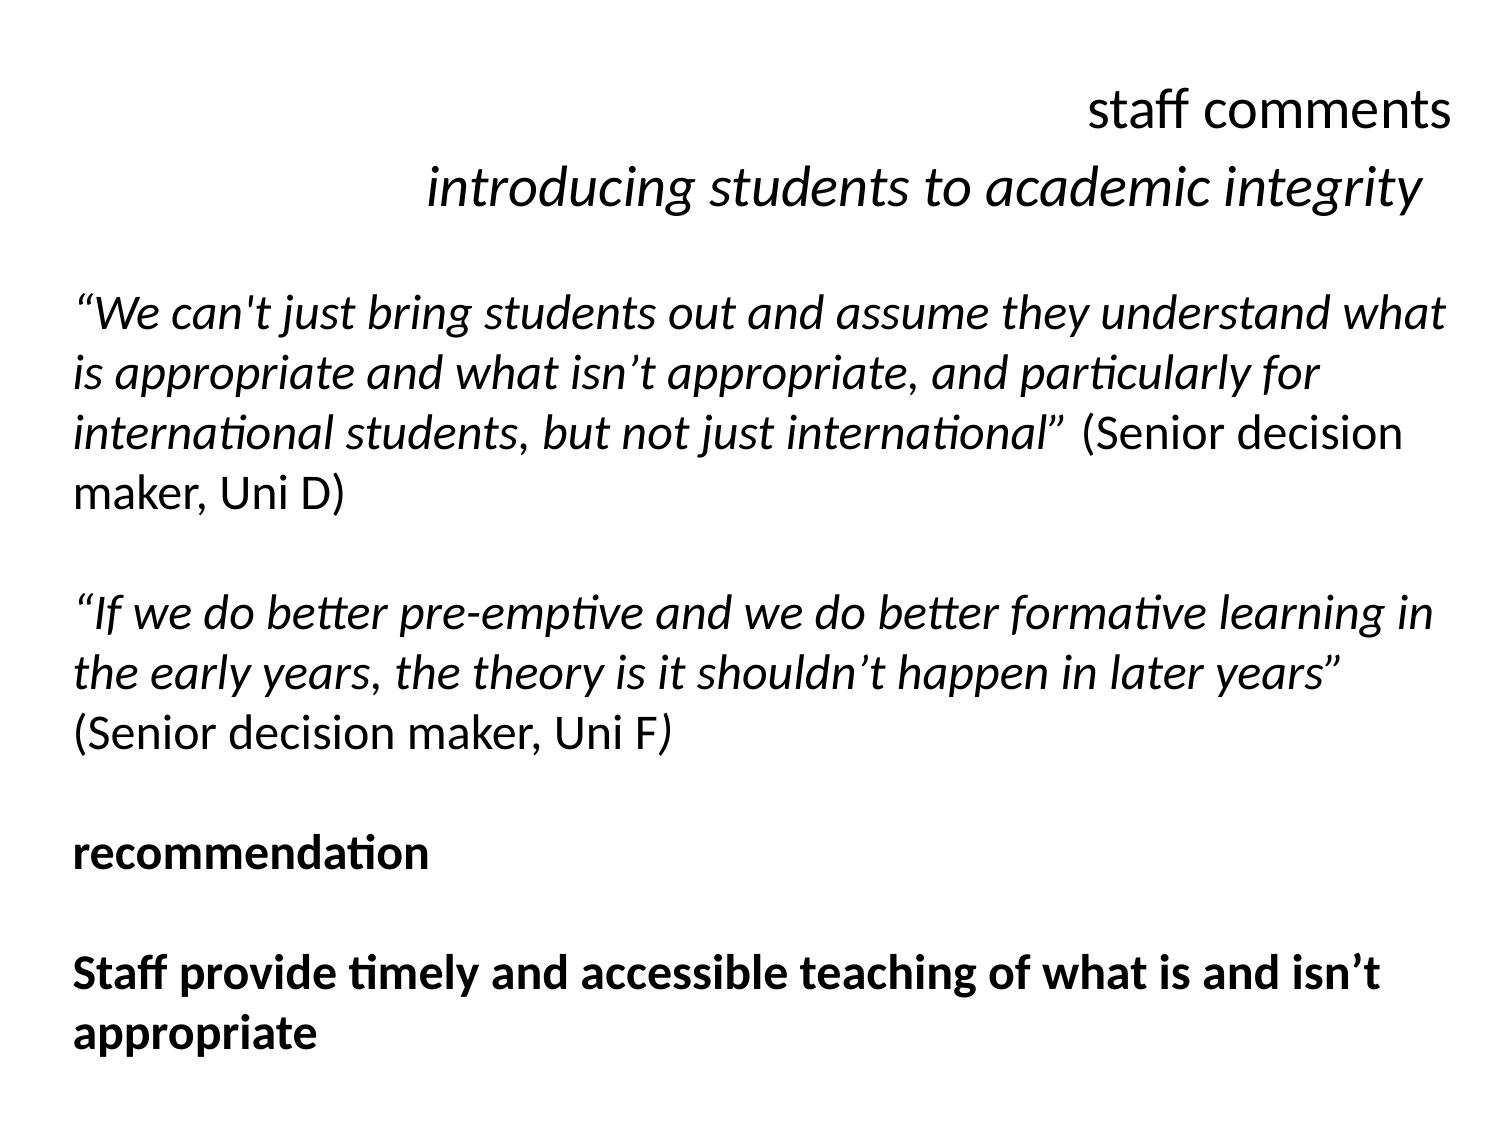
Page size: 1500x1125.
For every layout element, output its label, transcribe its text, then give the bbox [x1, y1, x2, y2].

text_box staff comments introducing students to academic integrity “We can't just bring students out and assume they understand what is appropriate and what isn’t appropriate, and particularly for international students, but not just international” (Senior decision maker, Uni D) “If we do better pre-emptive and we do better formative learning in the early years, the theory is it shouldn’t happen in later years” (Senior decision maker, Uni F) recommendation Staff provide timely and accessible teaching of what is and isn’t appropriate [57, 62, 1468, 1125]
